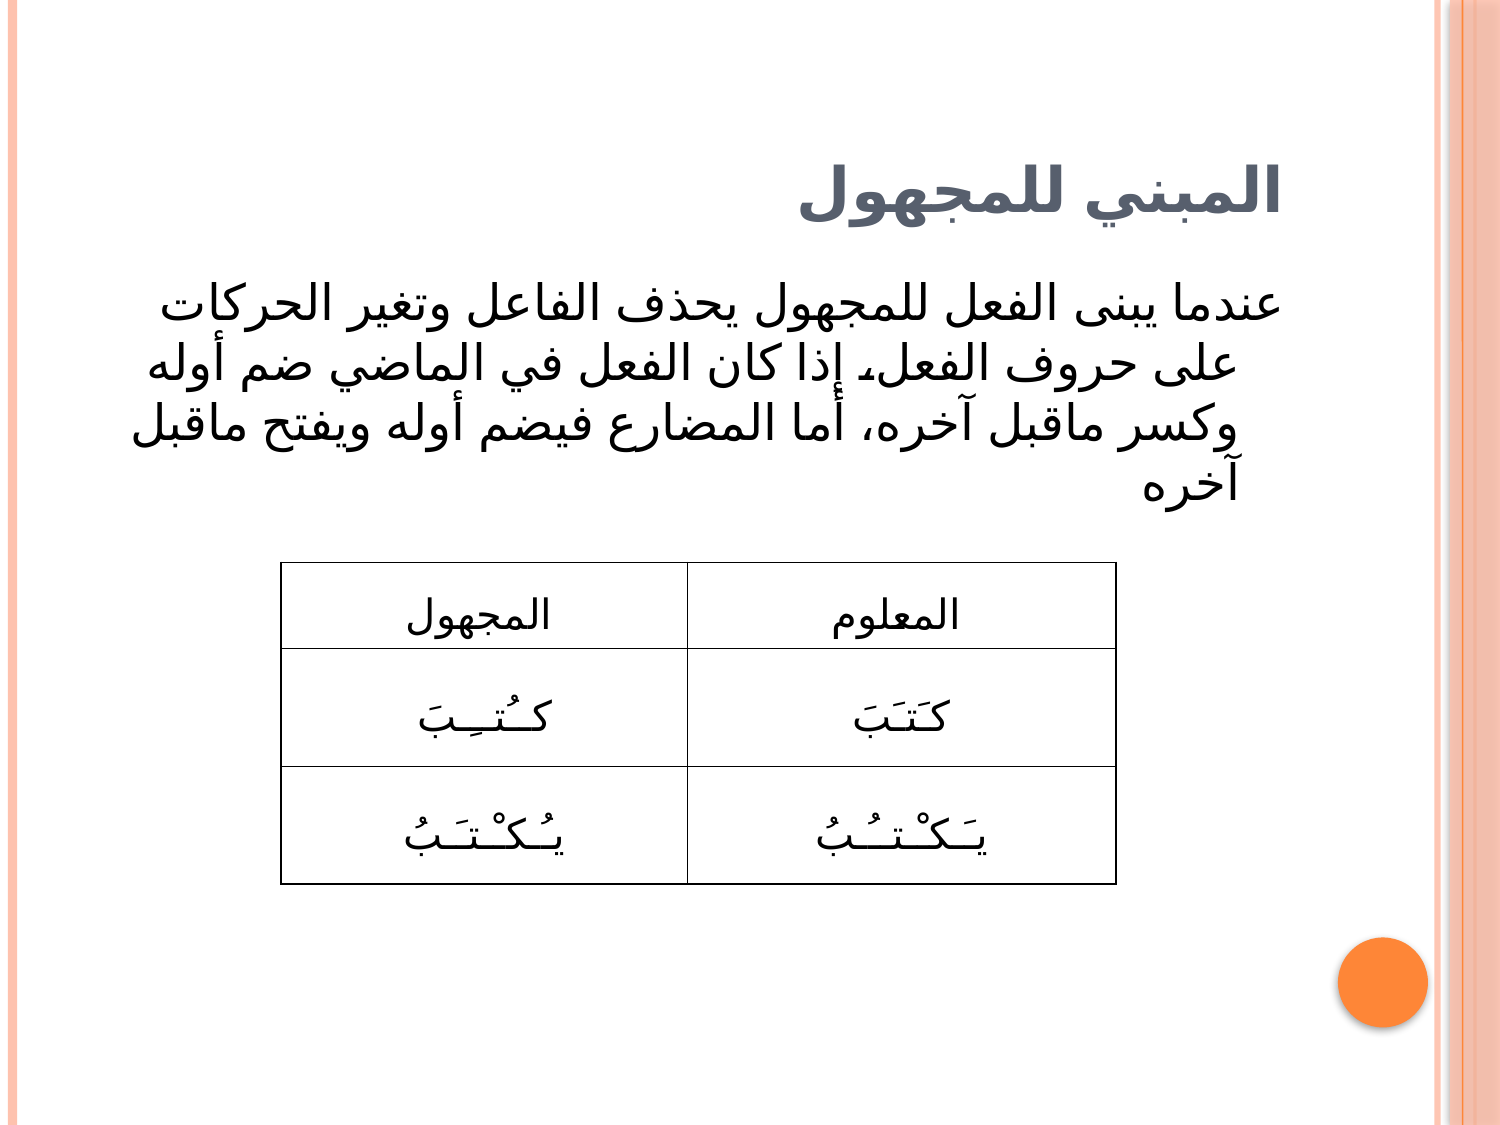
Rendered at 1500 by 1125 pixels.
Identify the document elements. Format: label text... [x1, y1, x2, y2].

table_cell يـُـكـْـتـَـبُ [282, 767, 687, 883]
table_header المعلوم [688, 563, 1115, 648]
table_header المجهول [282, 563, 687, 648]
table_cell كـَتـَبَ [688, 649, 1115, 766]
list عندما يبنى الفعل للمجهول يحذف الفاعل وتغير الحركات على حروف الفعل، إذا كان الفعل في الماضي ضم أوله وكسر ماقبل آخره، أما المضارع فيضم أوله ويفتح ماقبل آخره [75, 262, 1300, 1062]
title المبني للمجهول [75, 45, 1300, 233]
table_cell يـَـكـْـتــُـبُ [688, 767, 1115, 883]
table_cell كــُتــِـبَ [282, 649, 687, 766]
